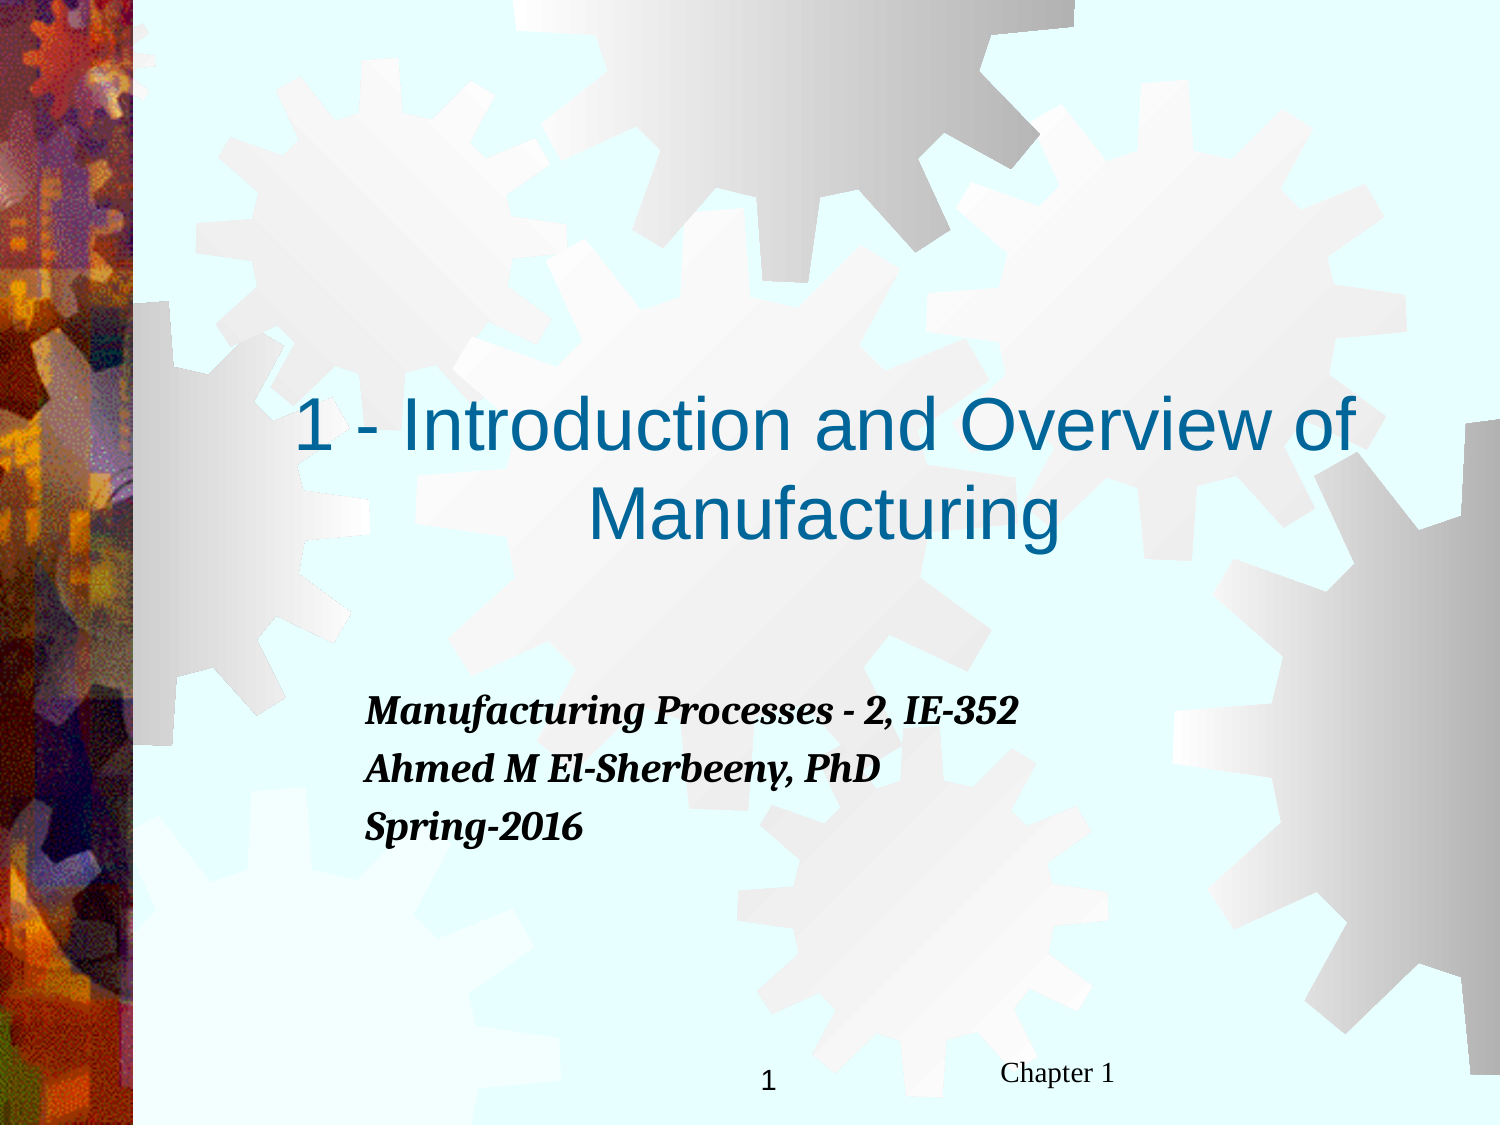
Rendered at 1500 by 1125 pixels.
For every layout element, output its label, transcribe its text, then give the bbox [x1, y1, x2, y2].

picture [0, 0, 133, 1125]
subtitle Manufacturing Processes - 2, IE-352 Ahmed M El-Sherbeeny, PhD Spring-2016 [349, 674, 1401, 963]
footer Chapter 1 [985, 1045, 1461, 1125]
title 1 - Introduction and Overview of Manufacturing [187, 374, 1463, 563]
slide_number 1 [612, 1028, 926, 1105]
